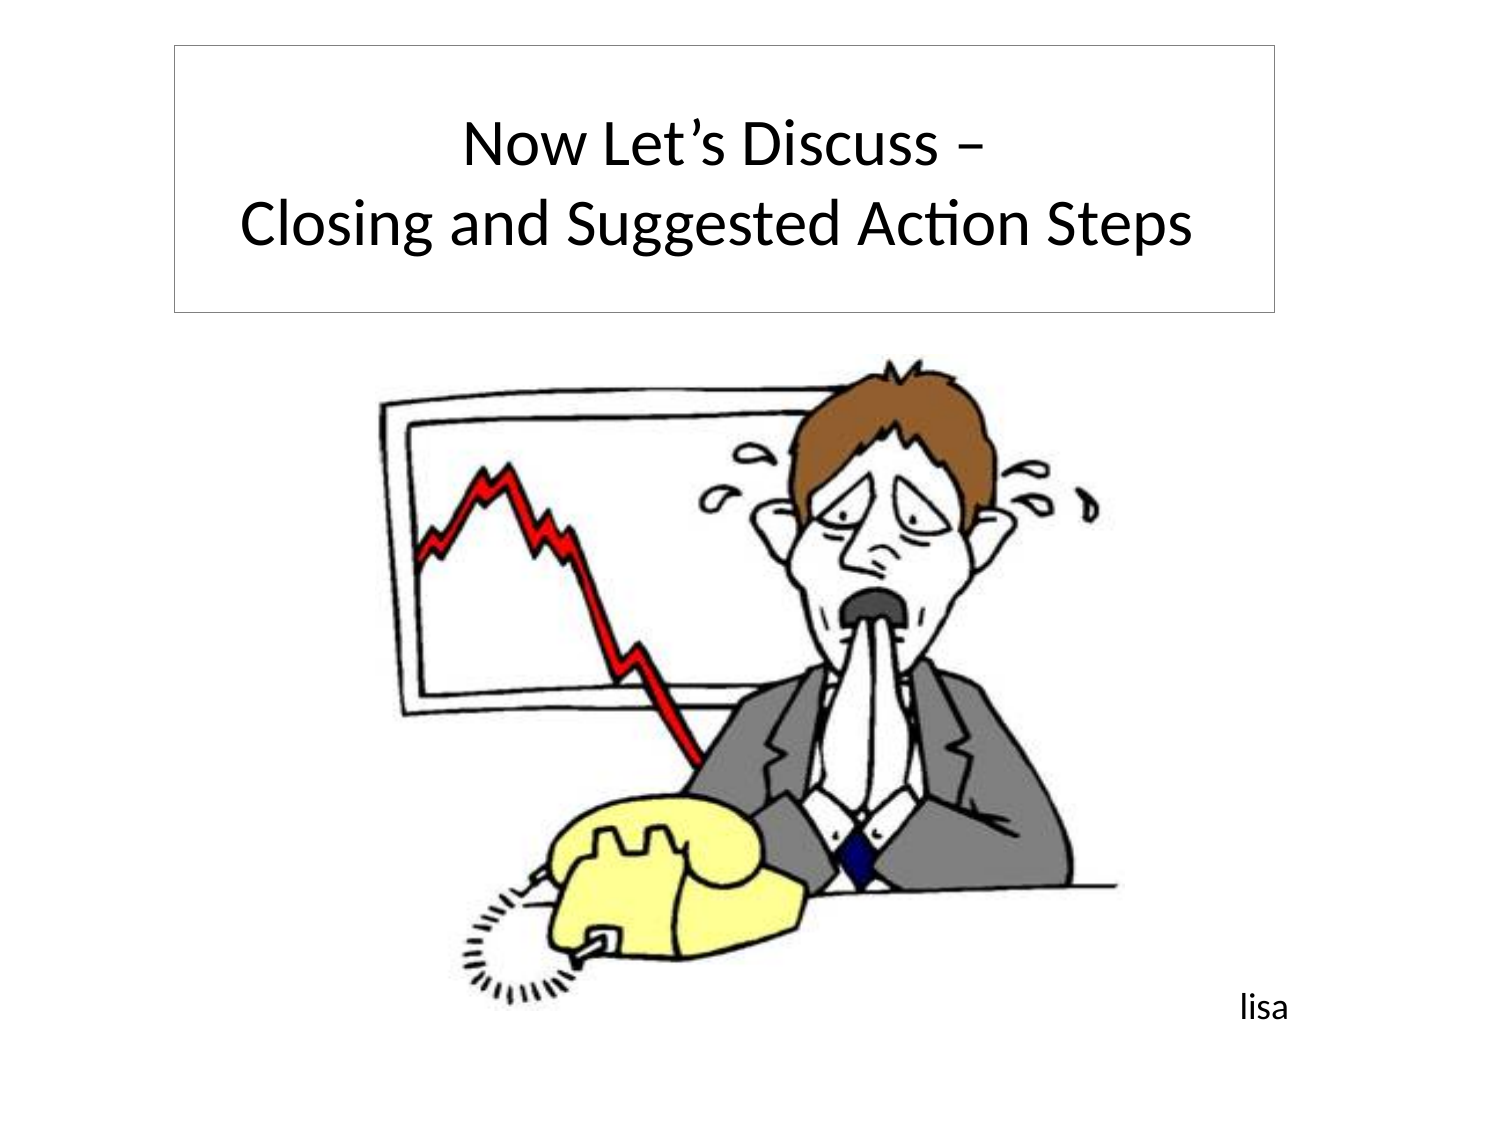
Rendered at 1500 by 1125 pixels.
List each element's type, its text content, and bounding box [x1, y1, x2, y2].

text_box lisa [1224, 974, 1450, 1035]
picture [374, 354, 1126, 1012]
title Now Let’s Discuss – Closing and Suggested Action Steps [174, 45, 1275, 313]
